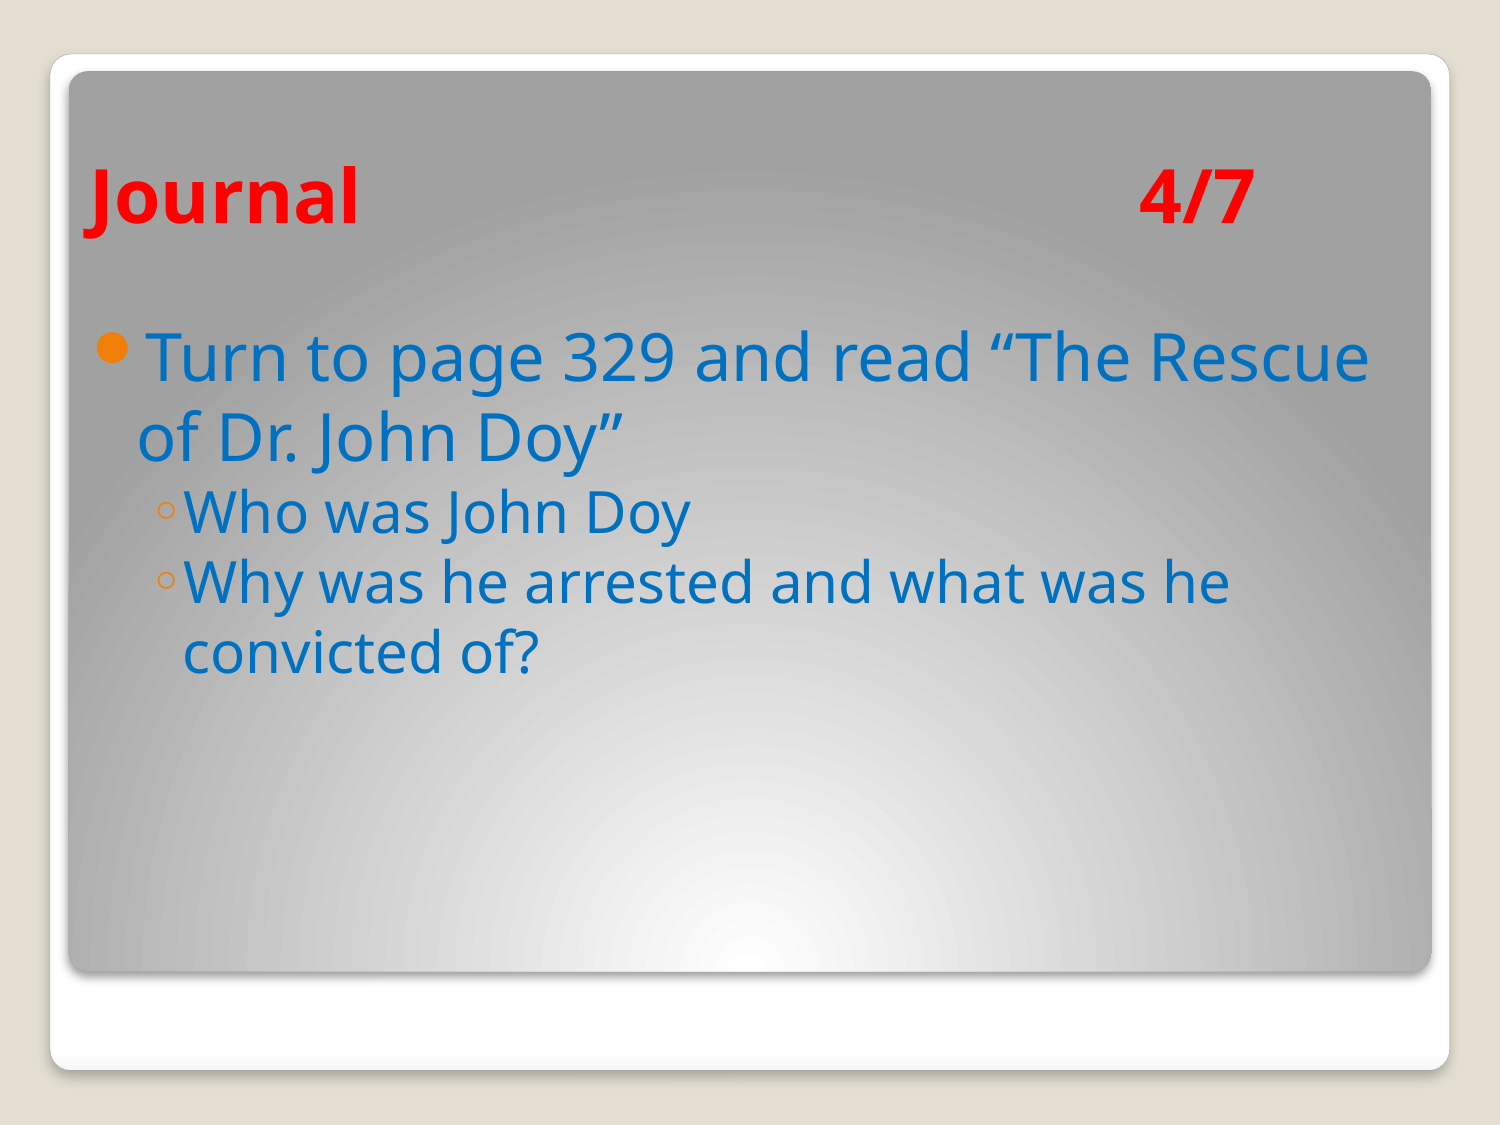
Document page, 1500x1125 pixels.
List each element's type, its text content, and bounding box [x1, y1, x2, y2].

list Turn to page 329 and read “The Rescue of Dr. John Doy” Who was John Doy Why was he arrested and what was he convicted of? [62, 299, 1425, 1033]
title Journal 4/7 [75, 58, 1425, 247]
